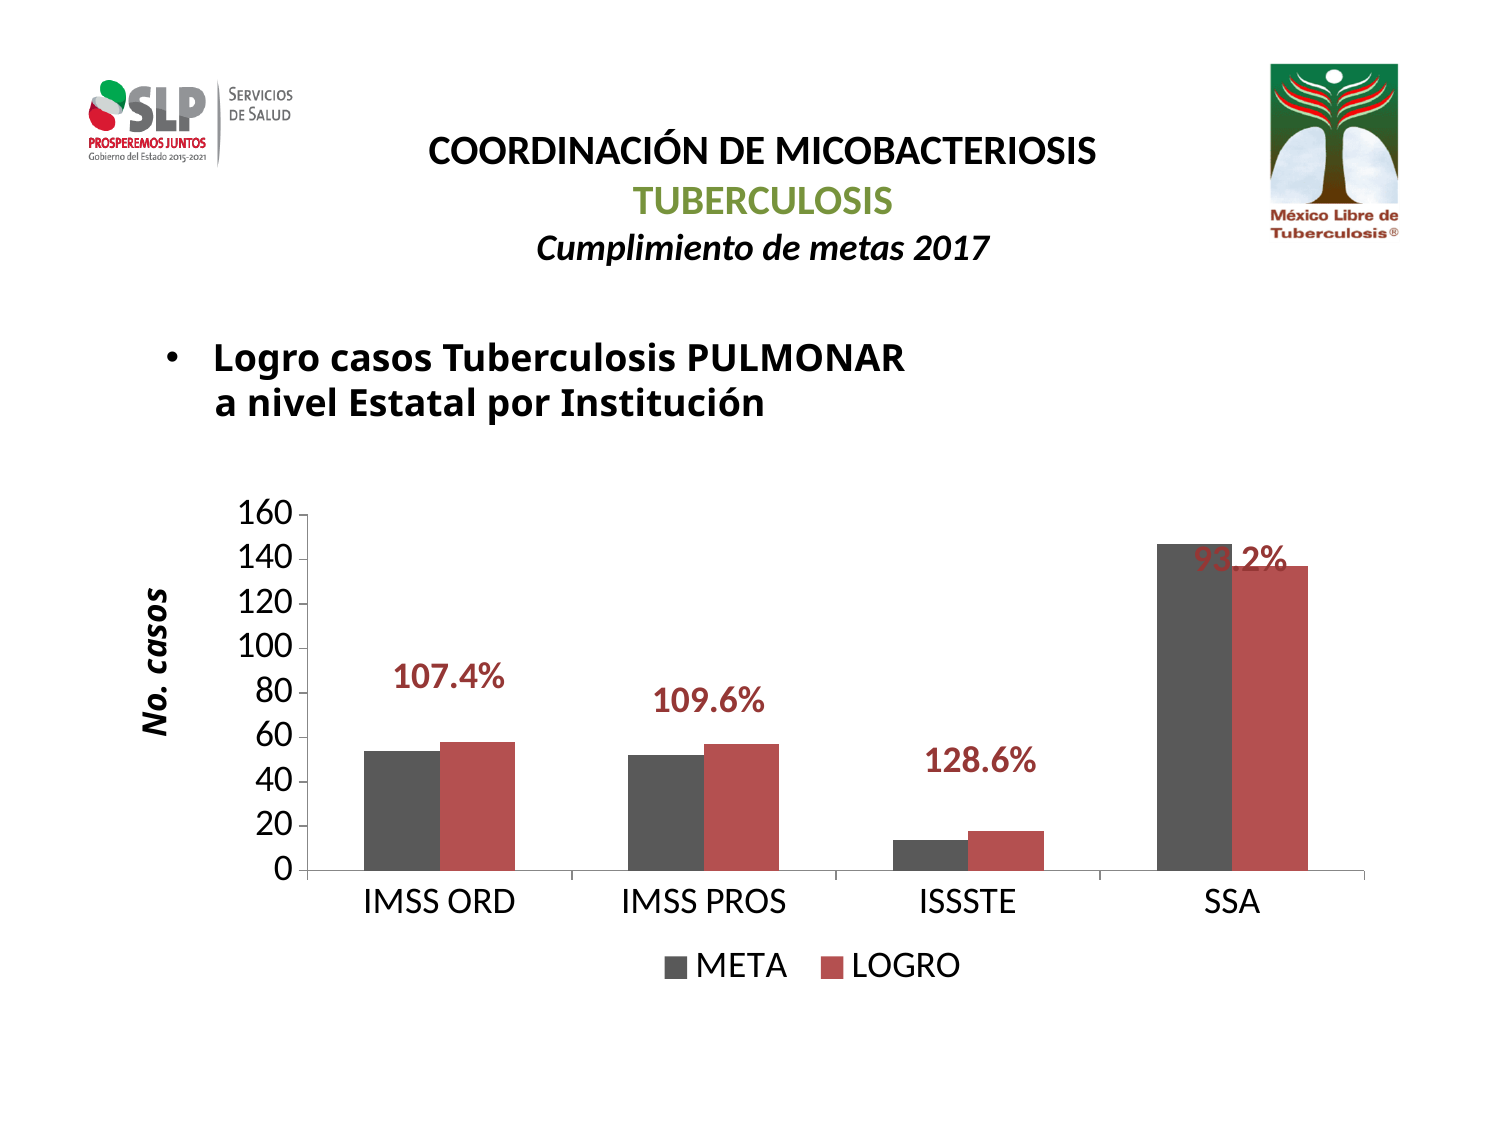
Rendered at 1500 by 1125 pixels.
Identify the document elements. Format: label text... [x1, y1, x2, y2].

text_box No. casos [125, 538, 181, 787]
chart [212, 485, 1389, 997]
picture [57, 56, 316, 175]
text_box Logro casos Tuberculosis PULMONAR a nivel Estatal por Institución [151, 326, 928, 432]
picture [1269, 62, 1400, 243]
text_box COORDINACIÓN DE MICOBACTERIOSIS TUBERCULOSIS Cumplimiento de metas 2017 [395, 115, 1131, 275]
